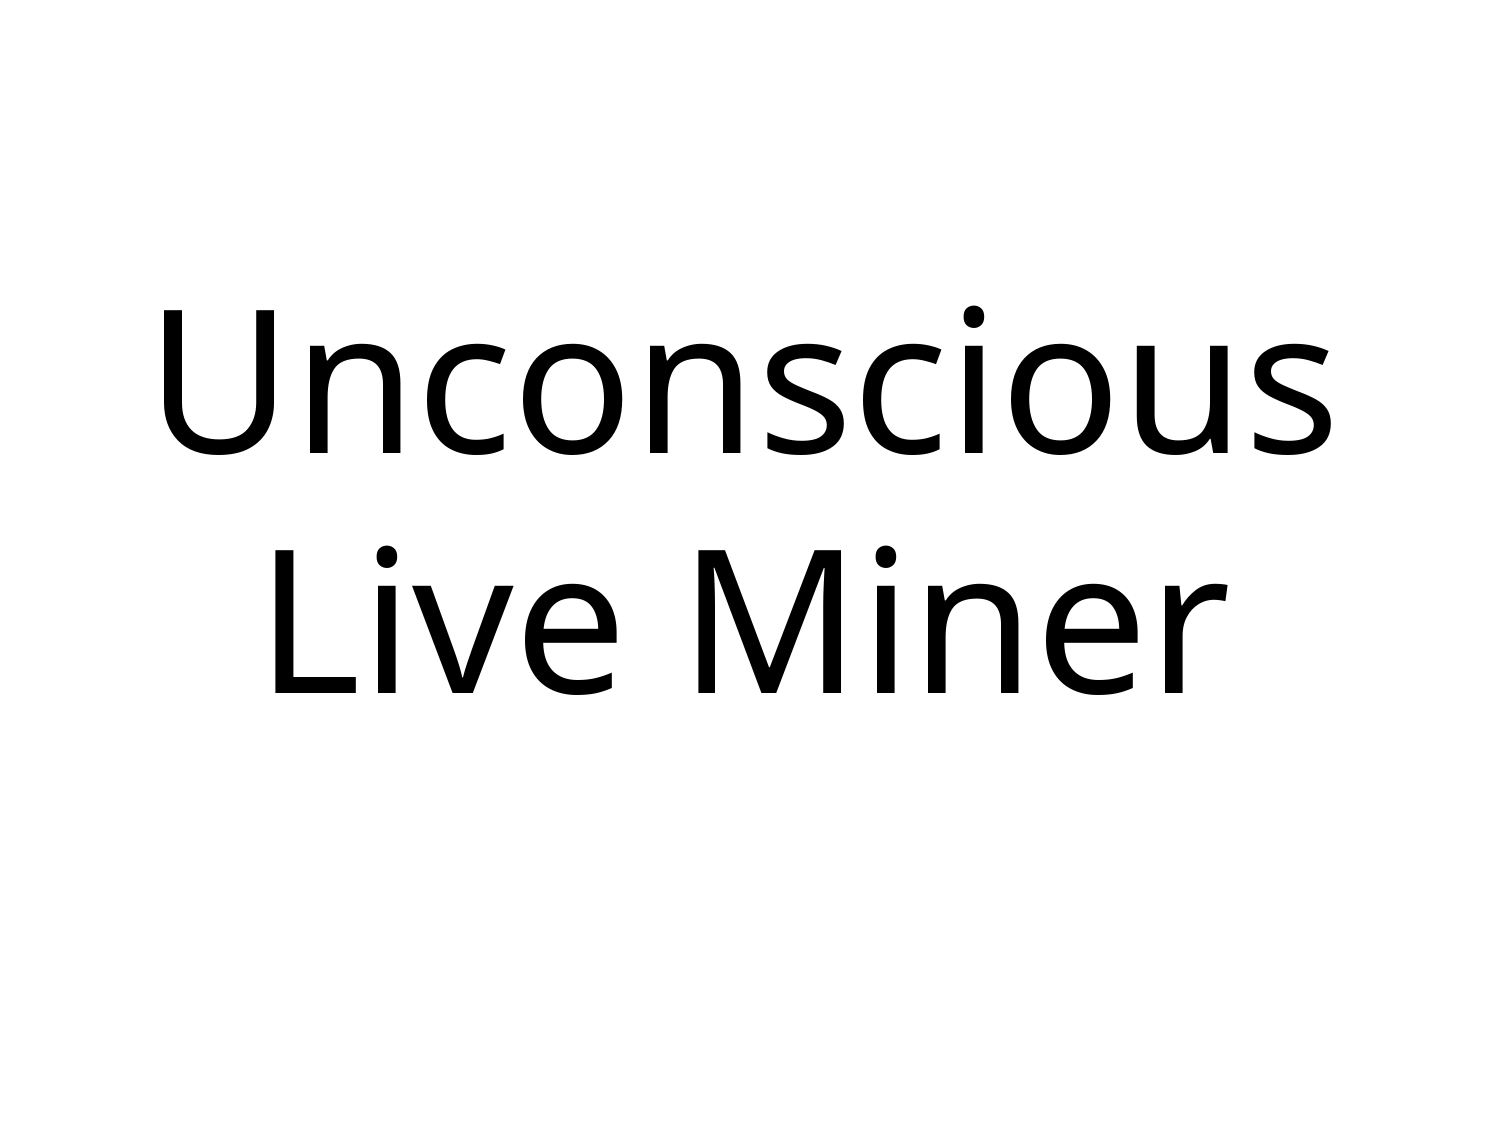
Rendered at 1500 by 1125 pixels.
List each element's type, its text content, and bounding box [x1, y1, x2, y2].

title Unconscious Live Miner [0, 399, 1488, 588]
